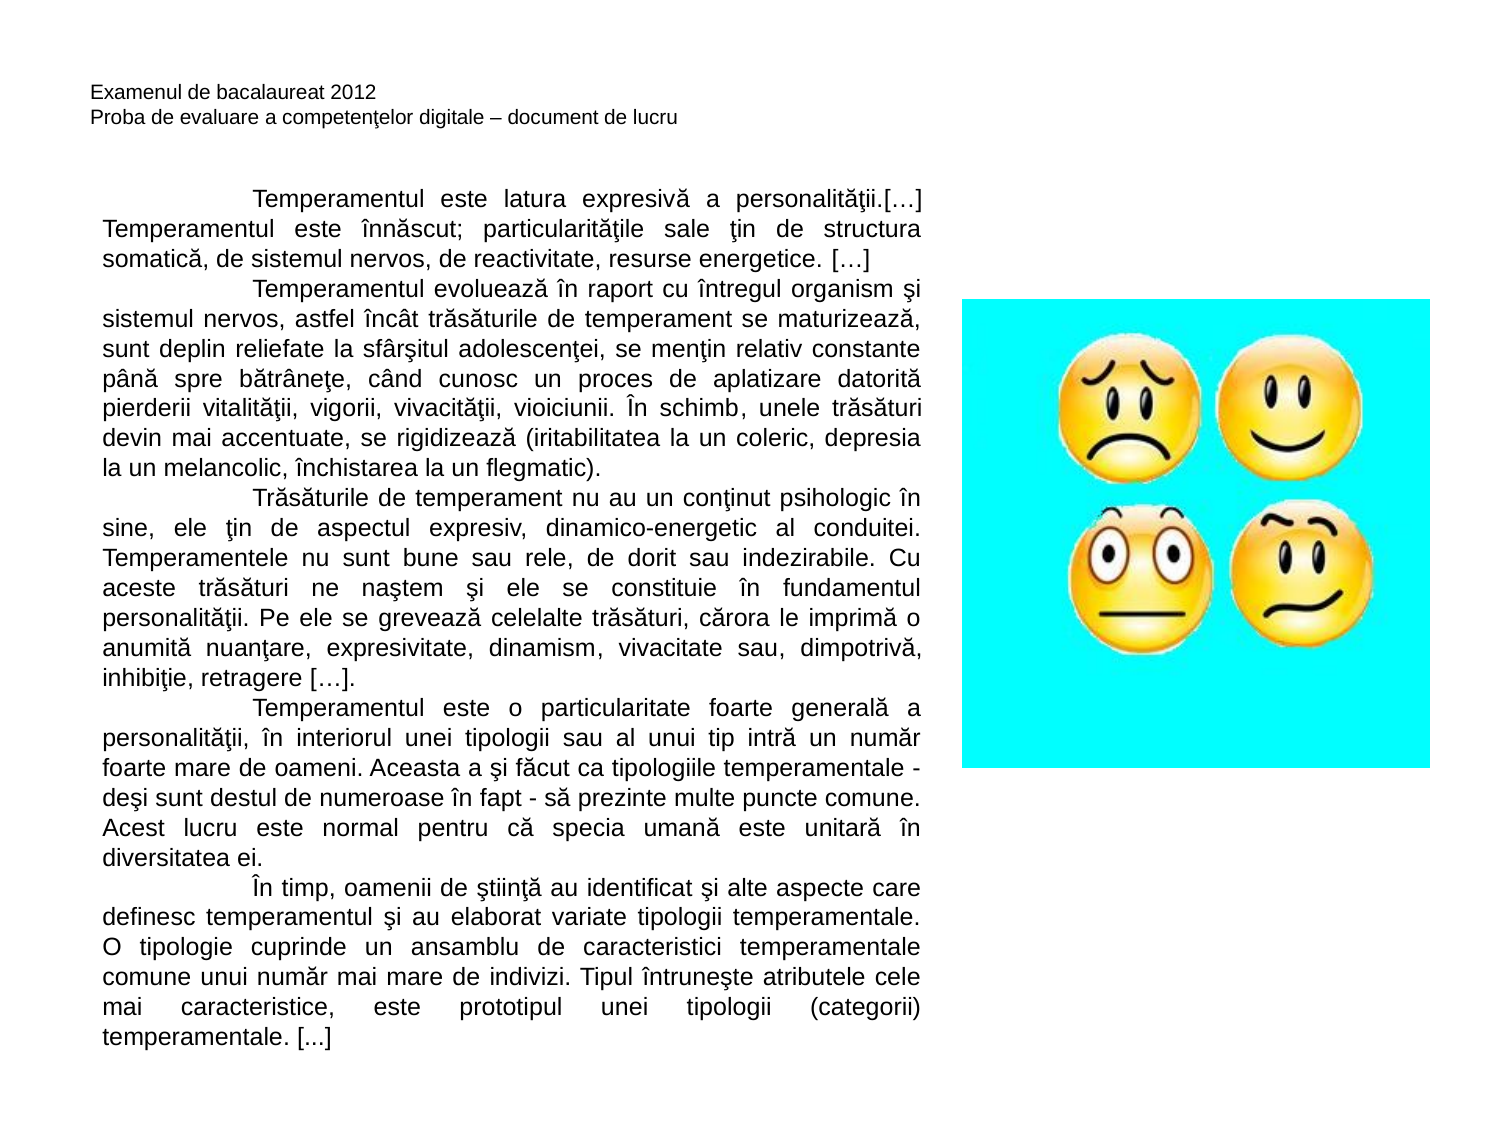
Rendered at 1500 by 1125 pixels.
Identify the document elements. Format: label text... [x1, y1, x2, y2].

title Examenul de bacalaureat 2012 Proba de evaluare a competenţelor digitale – document de lucru [74, 44, 1426, 163]
picture [962, 299, 1430, 768]
text_box Temperamentul este latura expresivă a personalităţii.[…] Temperamentul este înnăscut; particularităţile sale ţin de structura somatică, de sistemul nervos, de reactivitate, resurse energetice. […] Temperamentul evoluează în raport cu întregul organism şi sistemul nervos, astfel încât trăsăturile de temperament se maturizează, sunt deplin reliefate la sfârşitul adolescenţei, se menţin relativ constante până spre bătrâneţe, când cunosc un proces de aplatizare datorită pierderii vitalităţii, vigorii, vivacităţii, vioiciunii. În schimb, unele trăsături devin mai accentuate, se rigidizează (iritabilitatea la un coleric, depresia la un melancolic, închistarea la un flegmatic). Trăsăturile de temperament nu au un conţinut psihologic în sine, ele ţin de aspectul expresiv, dinamico-energetic al conduitei. Temperamentele nu sunt bune sau rele, de dorit sau indezirabile. Cu aceste trăsături ne naştem şi ele se constituie în fundamentul personalităţii. Pe ele se grevează celelalte trăsături, cărora le imprimă o anumită nuanţare, expresivitate, dinamism, vivacitate sau, dimpotrivă, inhibiţie, retragere […]. Temperamentul este o particularitate foarte generală a personalităţii, în interiorul unei tipologii sau al unui tip intră un număr foarte mare de oameni. Aceasta a şi făcut ca tipologiile temperamentale - deşi sunt destul de numeroase în fapt - să prezinte multe puncte comune. Acest lucru este normal pentru că specia umană este unitară în diversitatea ei. În timp, oamenii de ştiinţă au identificat şi alte aspecte care definesc temperamentul şi au elaborat variate tipologii temperamentale. O tipologie cuprinde un ansamblu de caracteristici temperamentale comune unui număr mai mare de indivizi. Tipul întruneşte atributele cele mai caracteristice, este prototipul unei tipologii (categorii) temperamentale. [...] [87, 174, 938, 1058]
